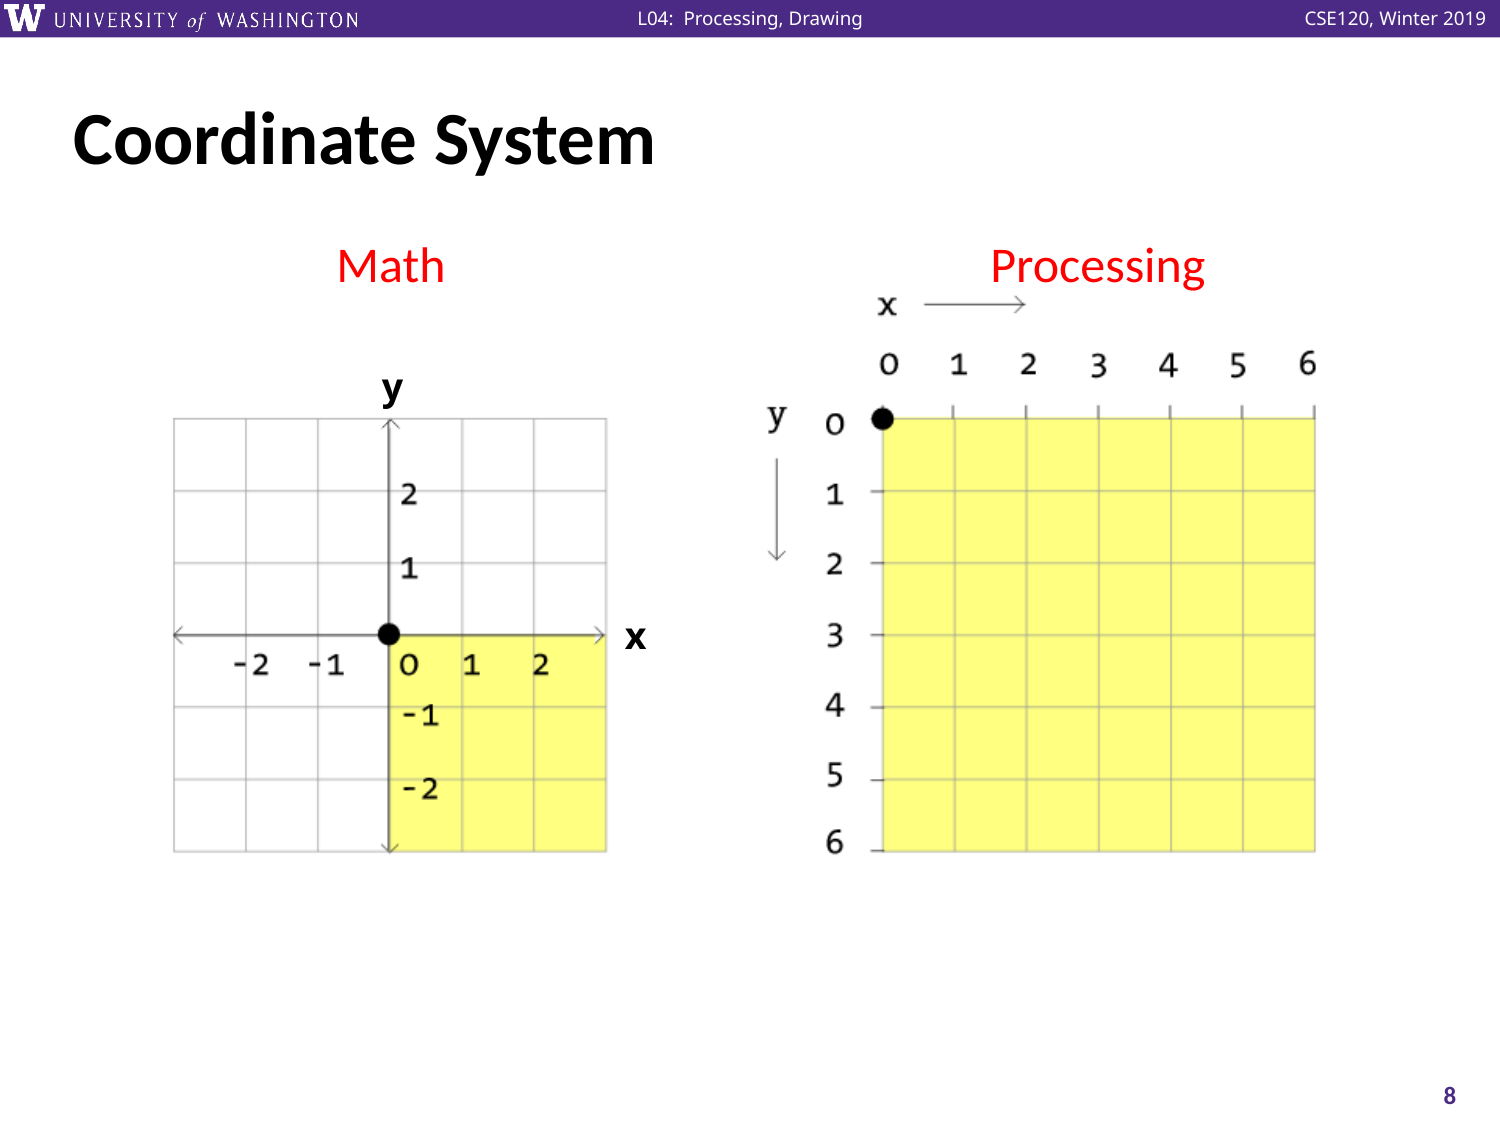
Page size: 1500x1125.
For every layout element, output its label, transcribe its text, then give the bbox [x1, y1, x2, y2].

slide_number 8 [1400, 1065, 1500, 1125]
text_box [155, 280, 663, 899]
picture [763, 280, 1346, 899]
picture [4, 4, 358, 32]
text_box Math [175, 224, 607, 278]
title Coordinate System [58, 71, 1438, 198]
text_box Processing [882, 224, 1314, 278]
